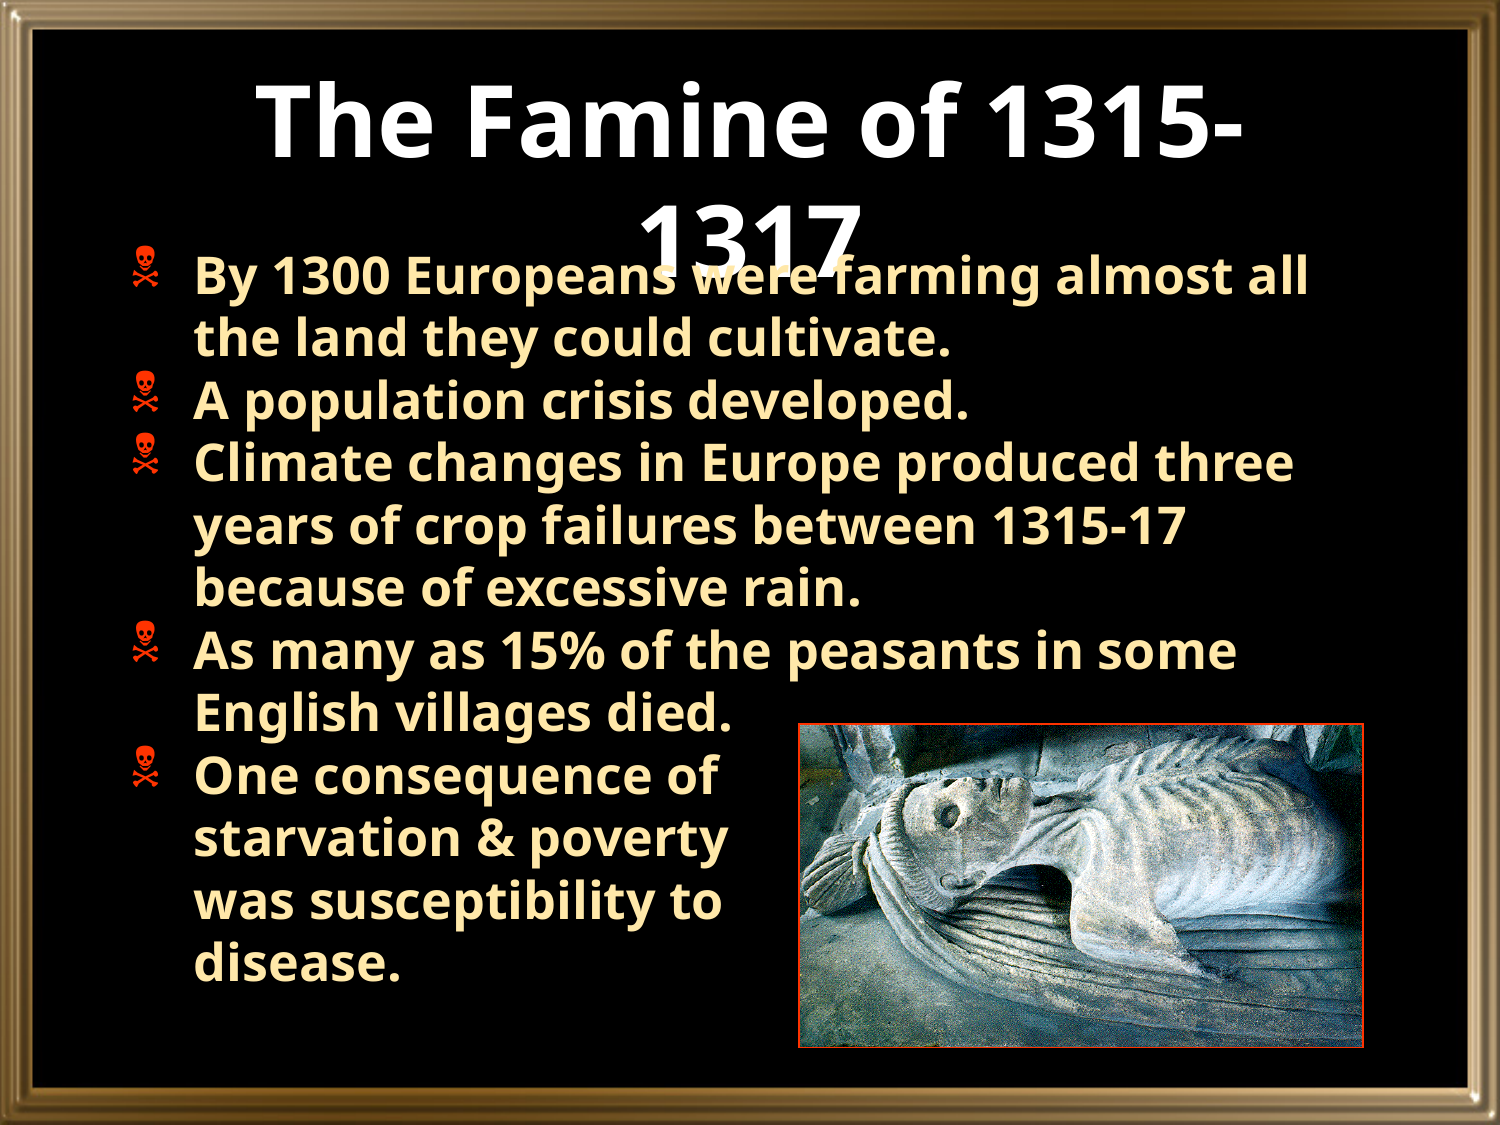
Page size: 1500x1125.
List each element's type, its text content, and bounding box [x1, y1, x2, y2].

picture [0, 0, 1500, 1125]
text_box By 1300 Europeans were farming almost all the land they could cultivate. A population crisis developed. Climate changes in Europe produced three years of crop failures between 1315-17 because of excessive rain. As many as 15% of the peasants in some English villages died. One consequence of starvation & poverty was susceptibility to disease. [112, 234, 1388, 1000]
text_box The Famine of 1315-1317 [212, 49, 1288, 234]
